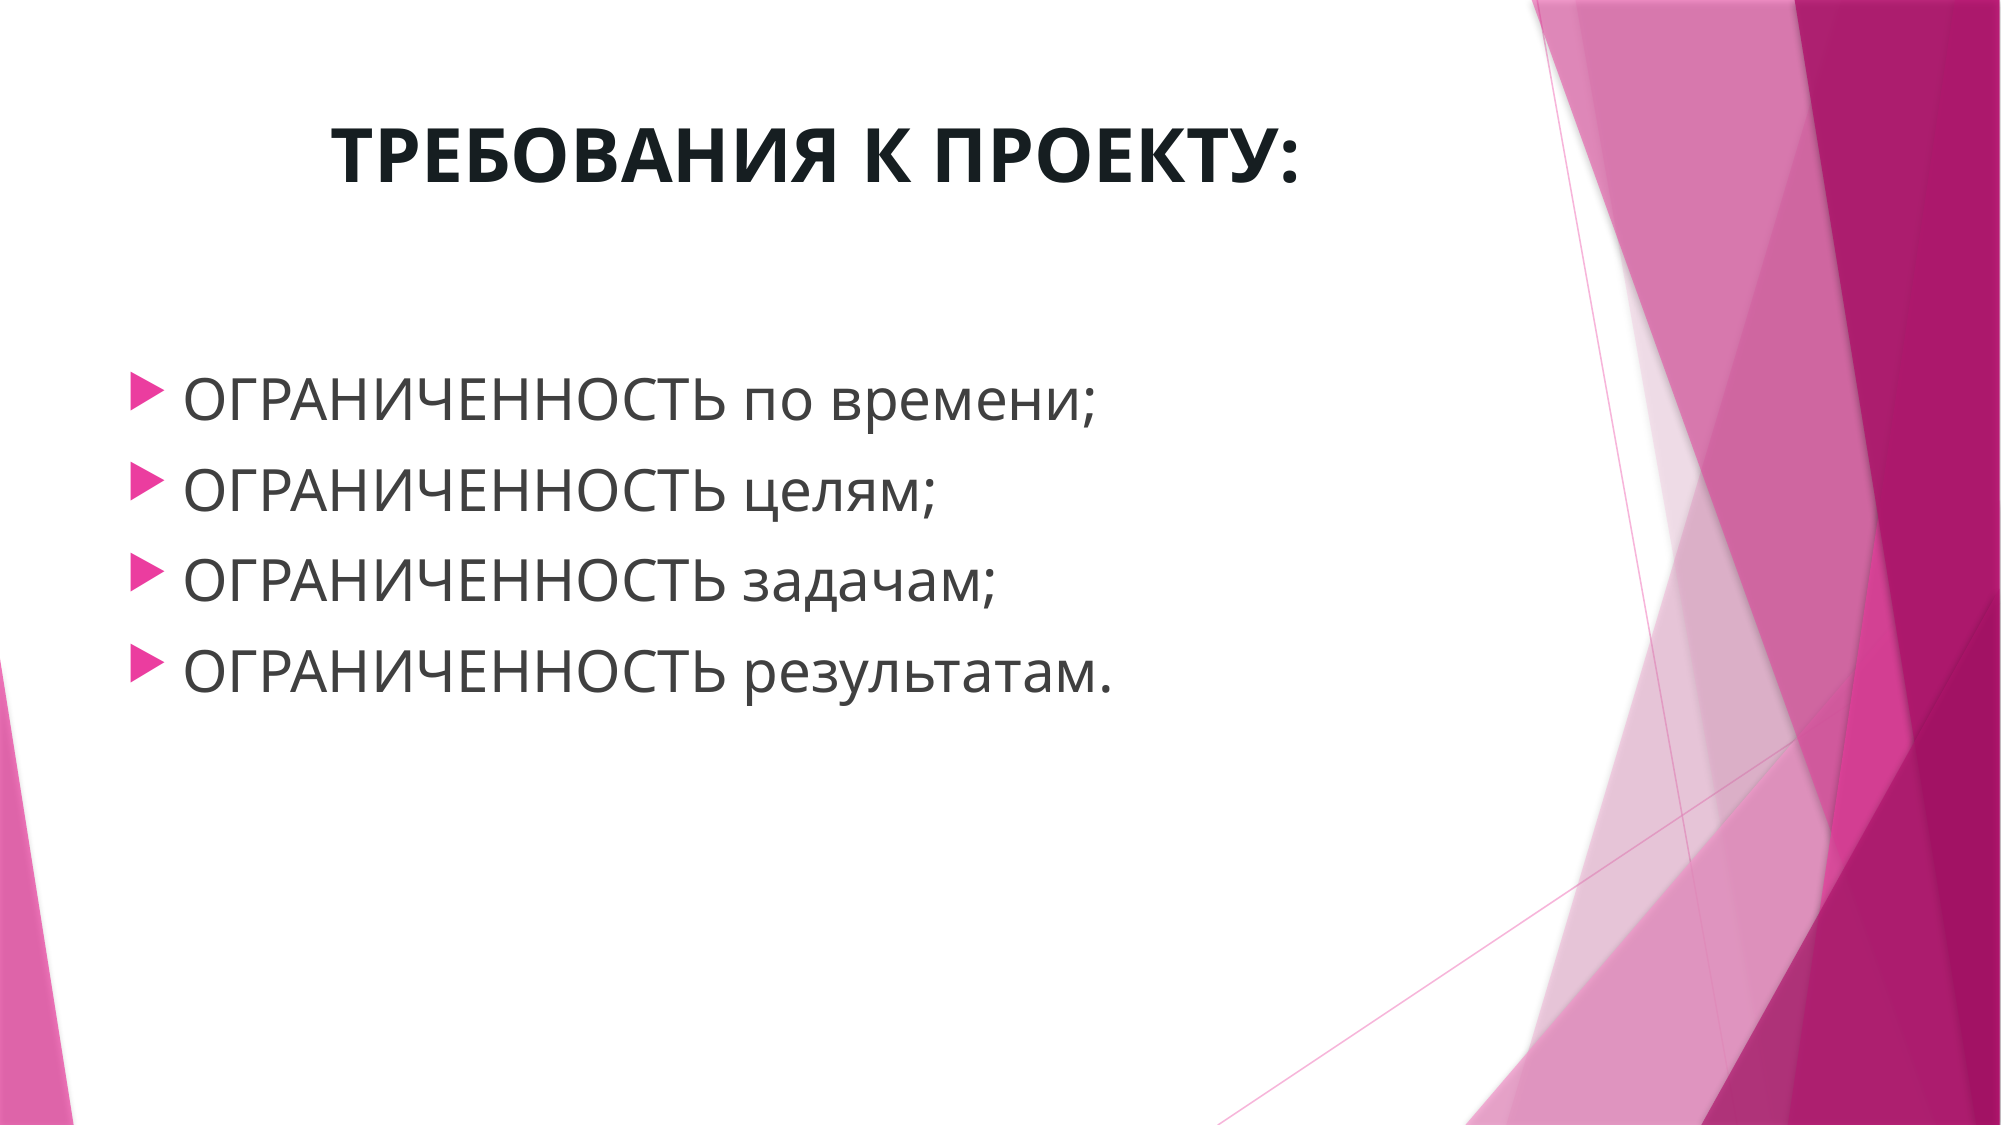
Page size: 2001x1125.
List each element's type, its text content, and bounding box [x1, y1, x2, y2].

list ОГРАНИЧЕННОСТЬ по времени; ОГРАНИЧЕННОСТЬ целям; ОГРАНИЧЕННОСТЬ задачам; ОГРАНИЧЕННОСТЬ результатам. [111, 354, 1522, 992]
title ТРЕБОВАНИЯ К ПРОЕКТУ: [111, 99, 1522, 317]
